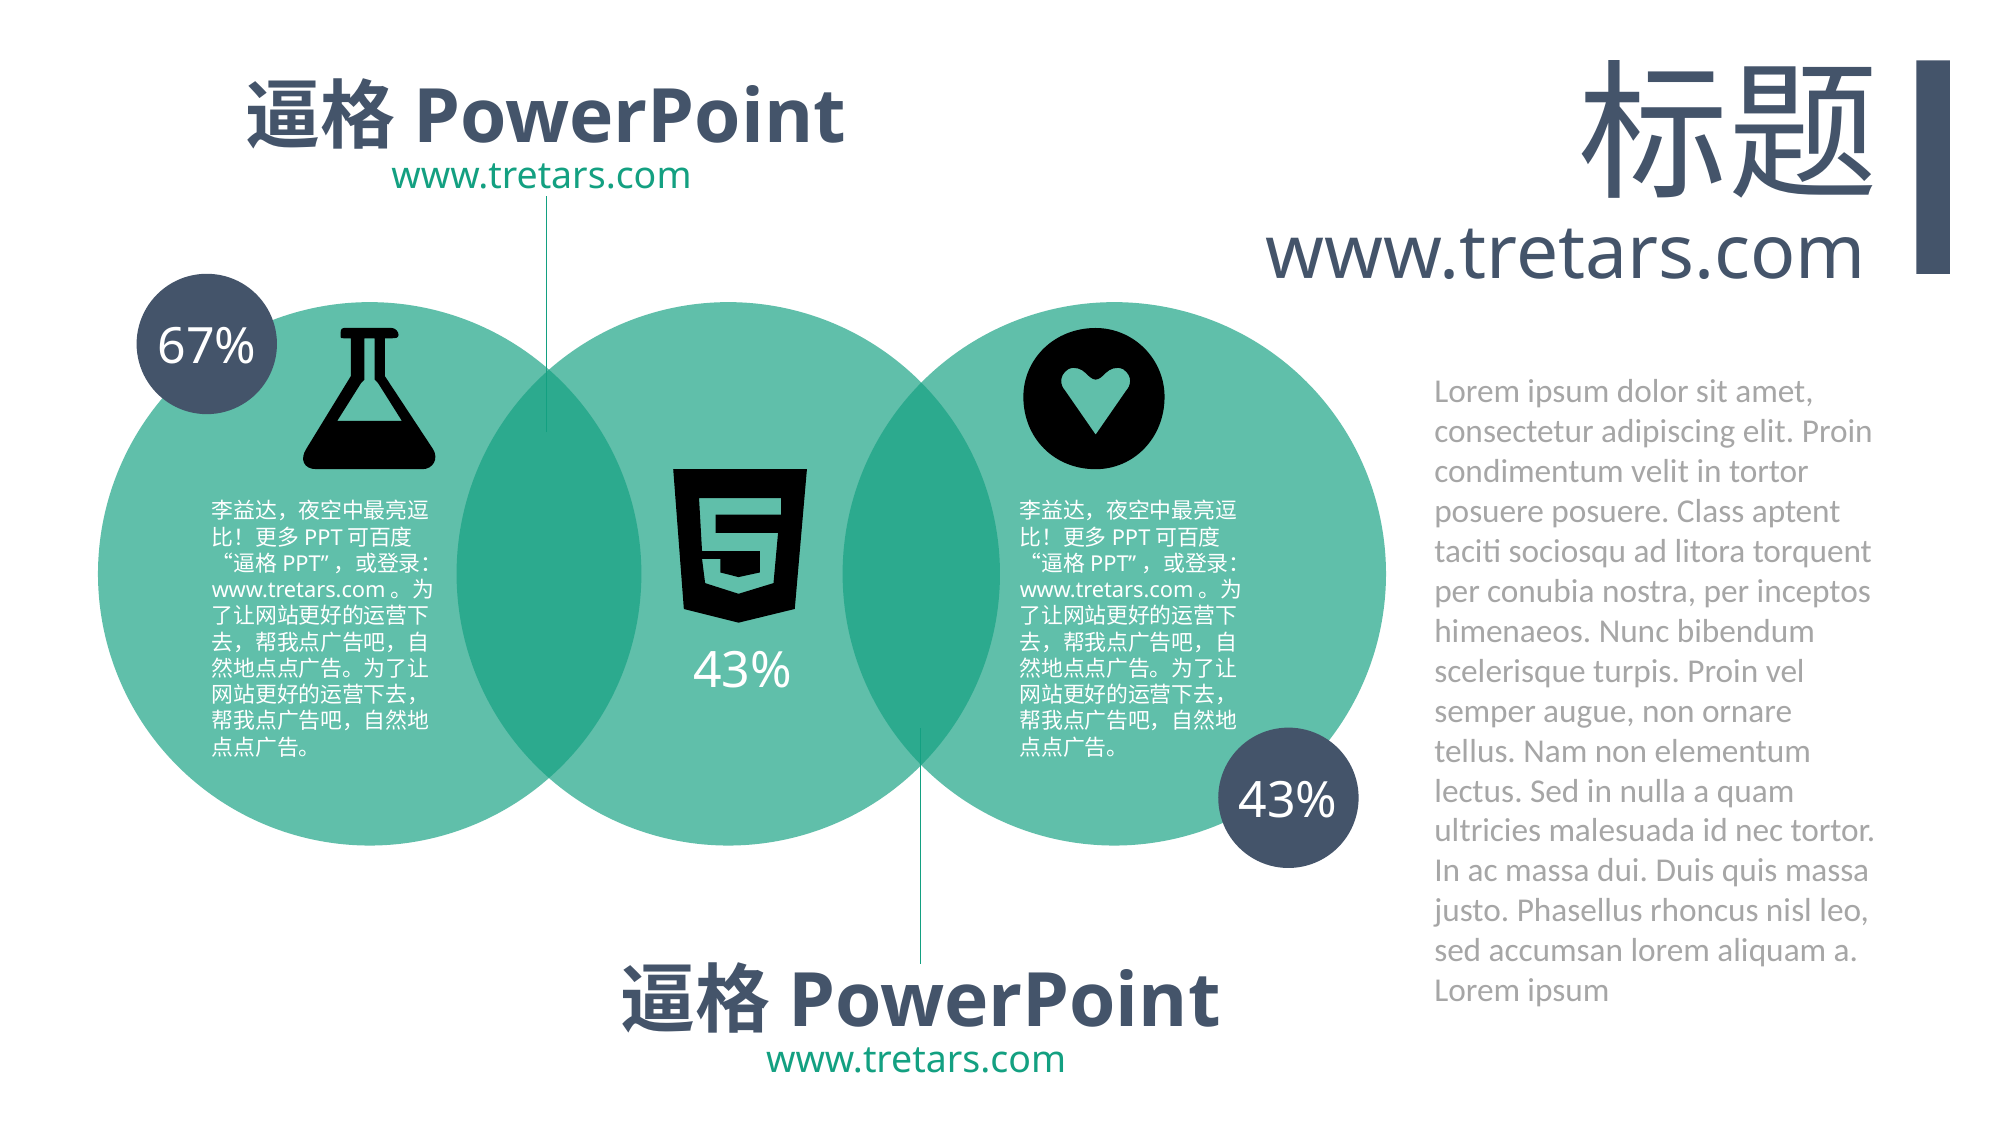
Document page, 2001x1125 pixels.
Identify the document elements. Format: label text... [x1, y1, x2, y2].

text_box www.tretars.com [751, 1027, 1082, 1088]
text_box www.tretars.com [1250, 196, 1881, 301]
text_box Lorem ipsum dolor sit amet, consectetur adipiscing elit. Proin condimentum velit in tortor posuere posuere. Class aptent taciti sociosqu ad litora torquent per conubia nostra, per inceptos himenaeos. Nunc bibendum scelerisque turpis. Proin vel semper augue, non ornare tellus. Nam non elementum lectus. Sed in nulla a quam ultricies malesuada id nec tortor. In ac massa dui. Duis quis massa justo. Phasellus rhoncus nisl leo, sed accumsan lorem aliquam a. Lorem ipsum [1419, 362, 1896, 1016]
text_box 标题 [1563, 29, 1894, 225]
text_box [1236, 846, 1341, 870]
text_box [149, 272, 265, 302]
text_box 逼格PowerPoint [230, 60, 861, 166]
text_box www.tretars.com [376, 143, 707, 204]
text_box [97, 302, 1387, 846]
text_box [1915, 59, 1951, 275]
text_box 逼格PowerPoint [605, 944, 1236, 1049]
